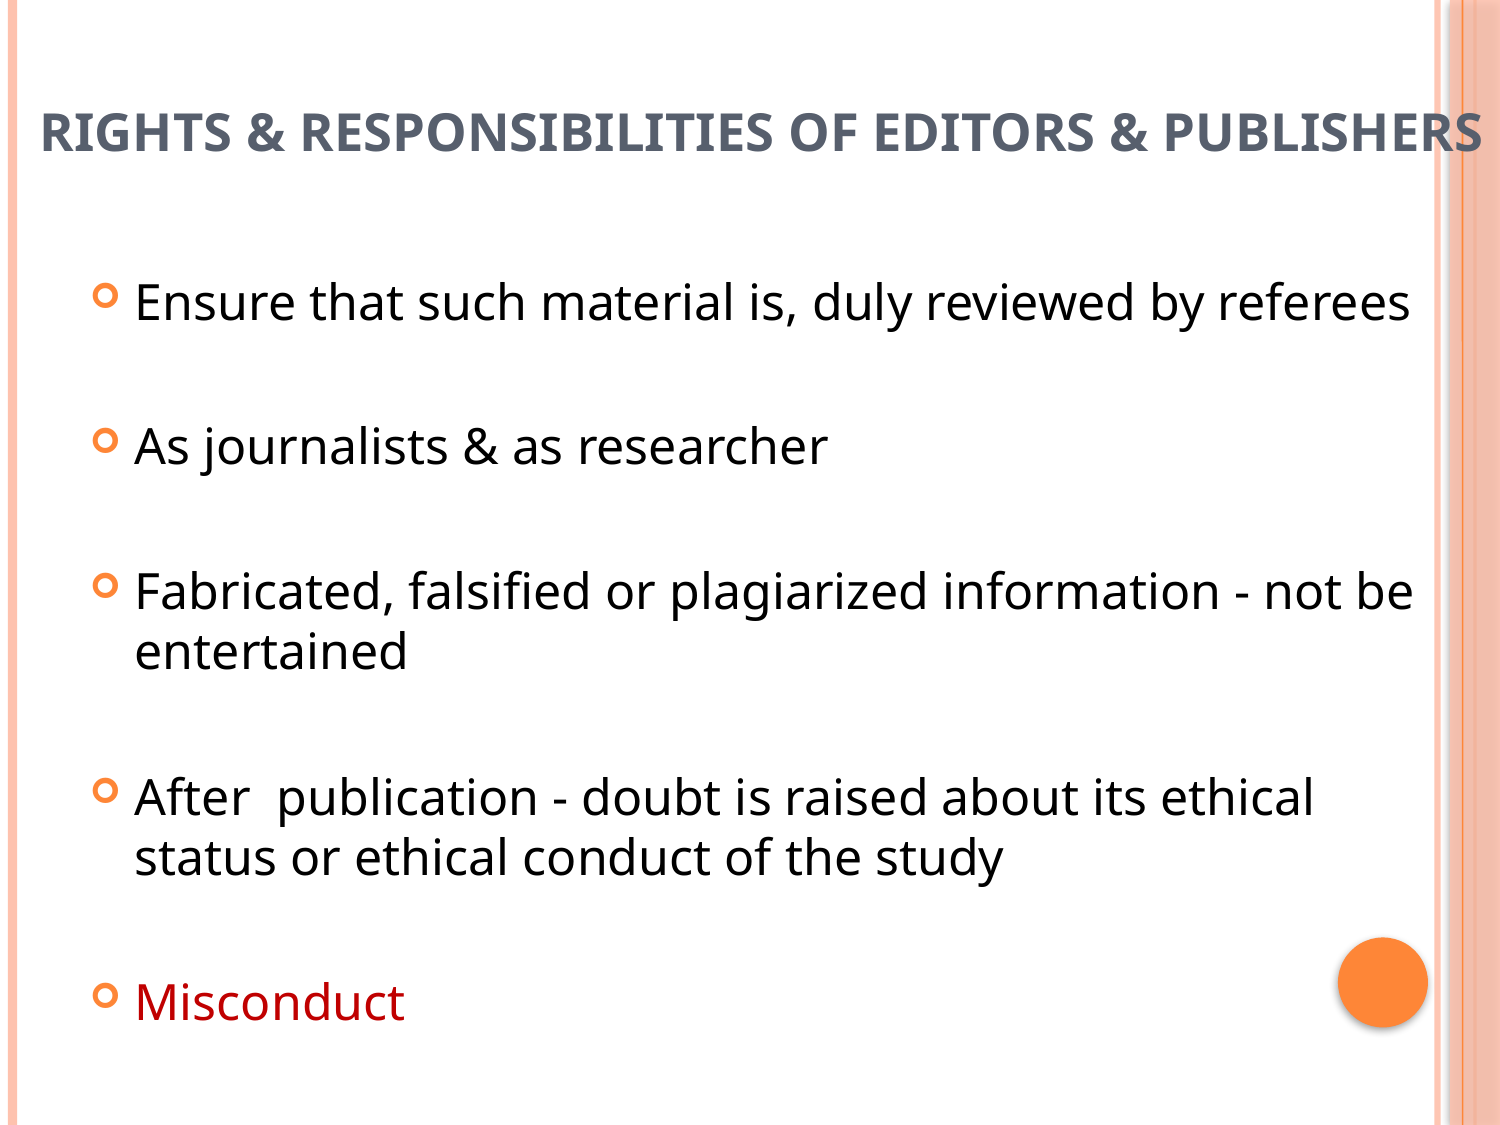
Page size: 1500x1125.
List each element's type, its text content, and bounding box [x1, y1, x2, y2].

list Ensure that such material is, duly reviewed by referees As journalists & as researcher Fabricated, falsified or plagiarized information - not be entertained After publication - doubt is raised about its ethical status or ethical conduct of the study Misconduct [75, 262, 1438, 1062]
title Rights & Responsibilities of Editors & Publishers [24, 45, 1500, 233]
